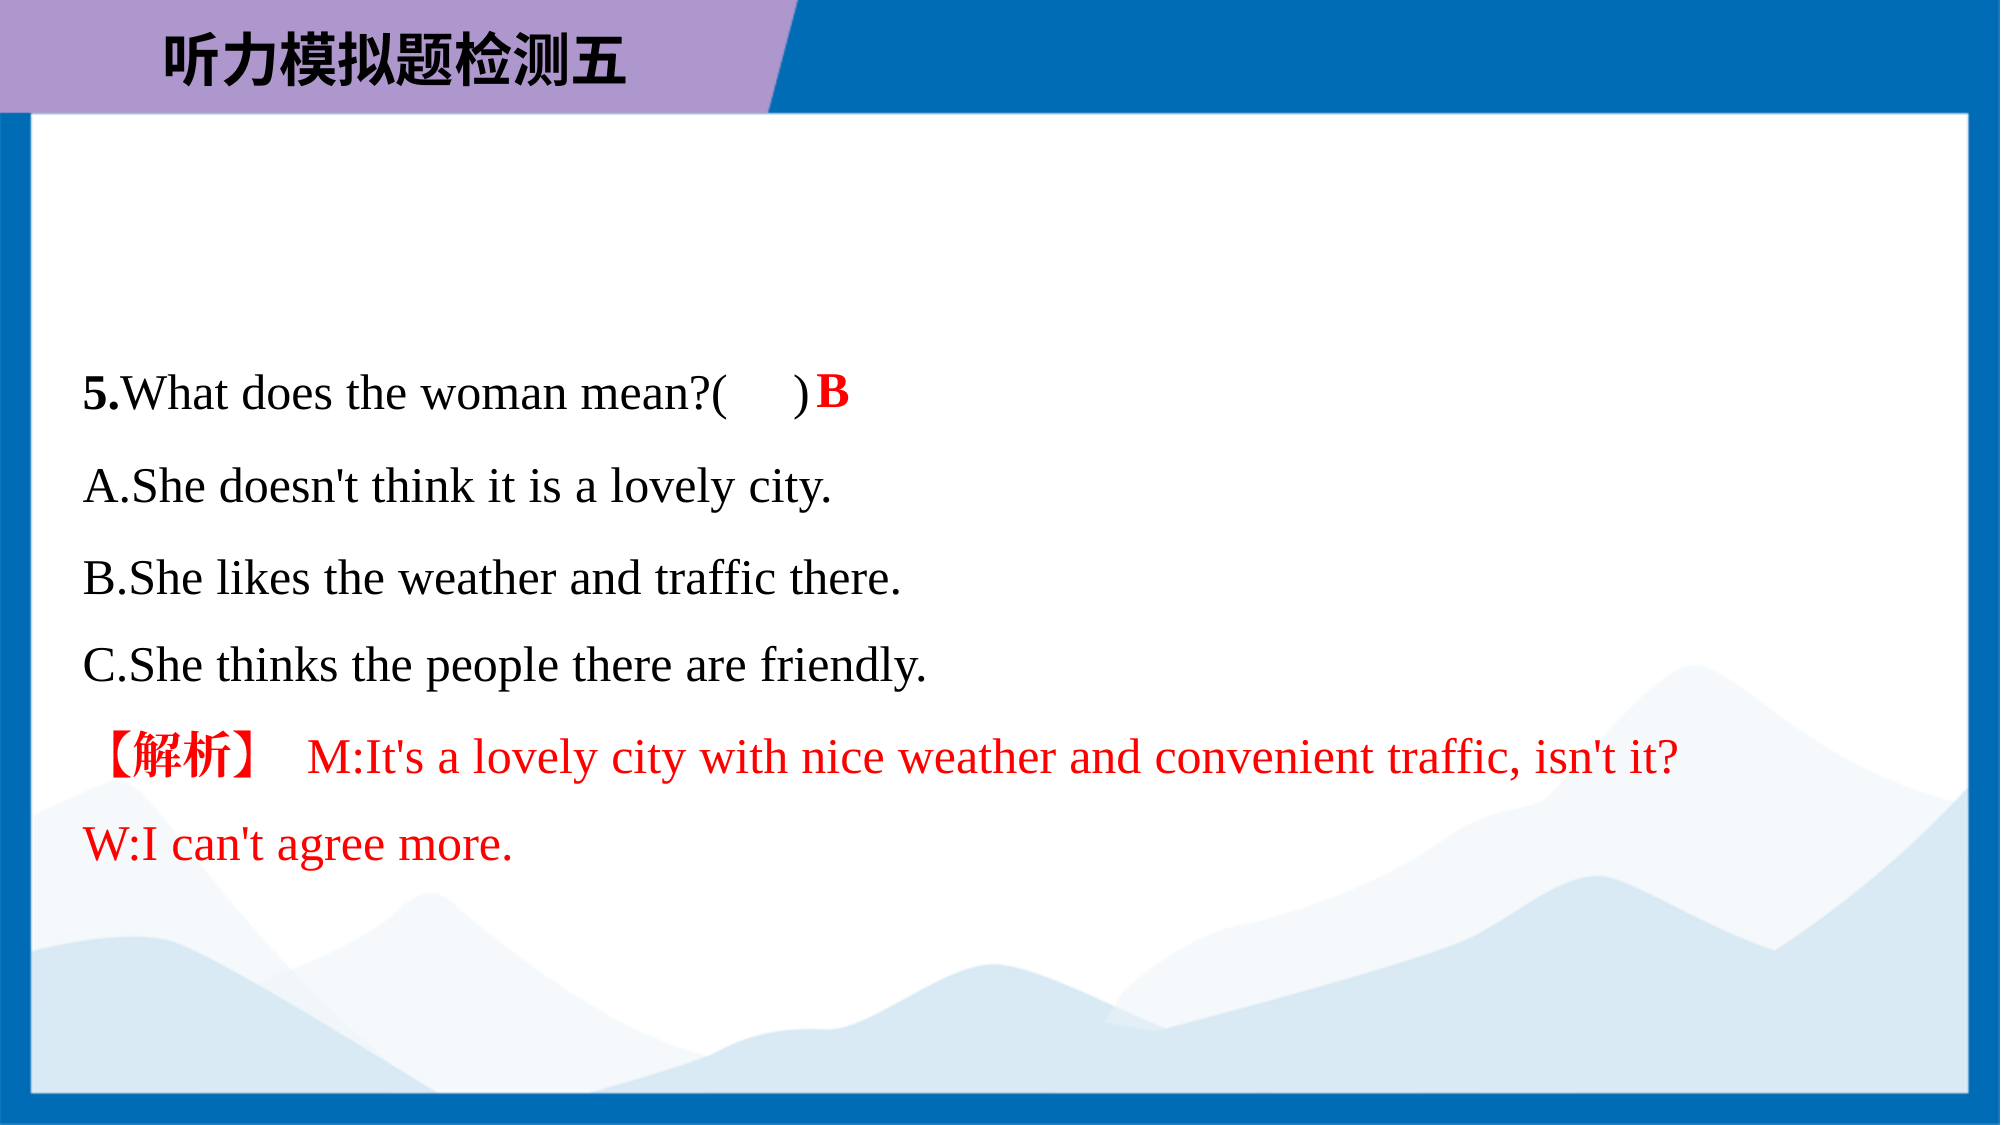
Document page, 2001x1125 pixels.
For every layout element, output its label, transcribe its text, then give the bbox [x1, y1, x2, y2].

text_box B [798, 330, 868, 409]
text_box 5.What does the woman mean?( ) [82, 332, 1917, 411]
text_box A.She doesn't think it is a lovely city. B.She likes the weather and traffic there. C.She thinks the people there are friendly. [82, 420, 1917, 682]
text_box 【解析】 M:It's a lovely city with nice weather and convenient traffic, isn't it? W:I can't agree more. [82, 691, 1917, 862]
picture [0, 0, 2000, 1125]
